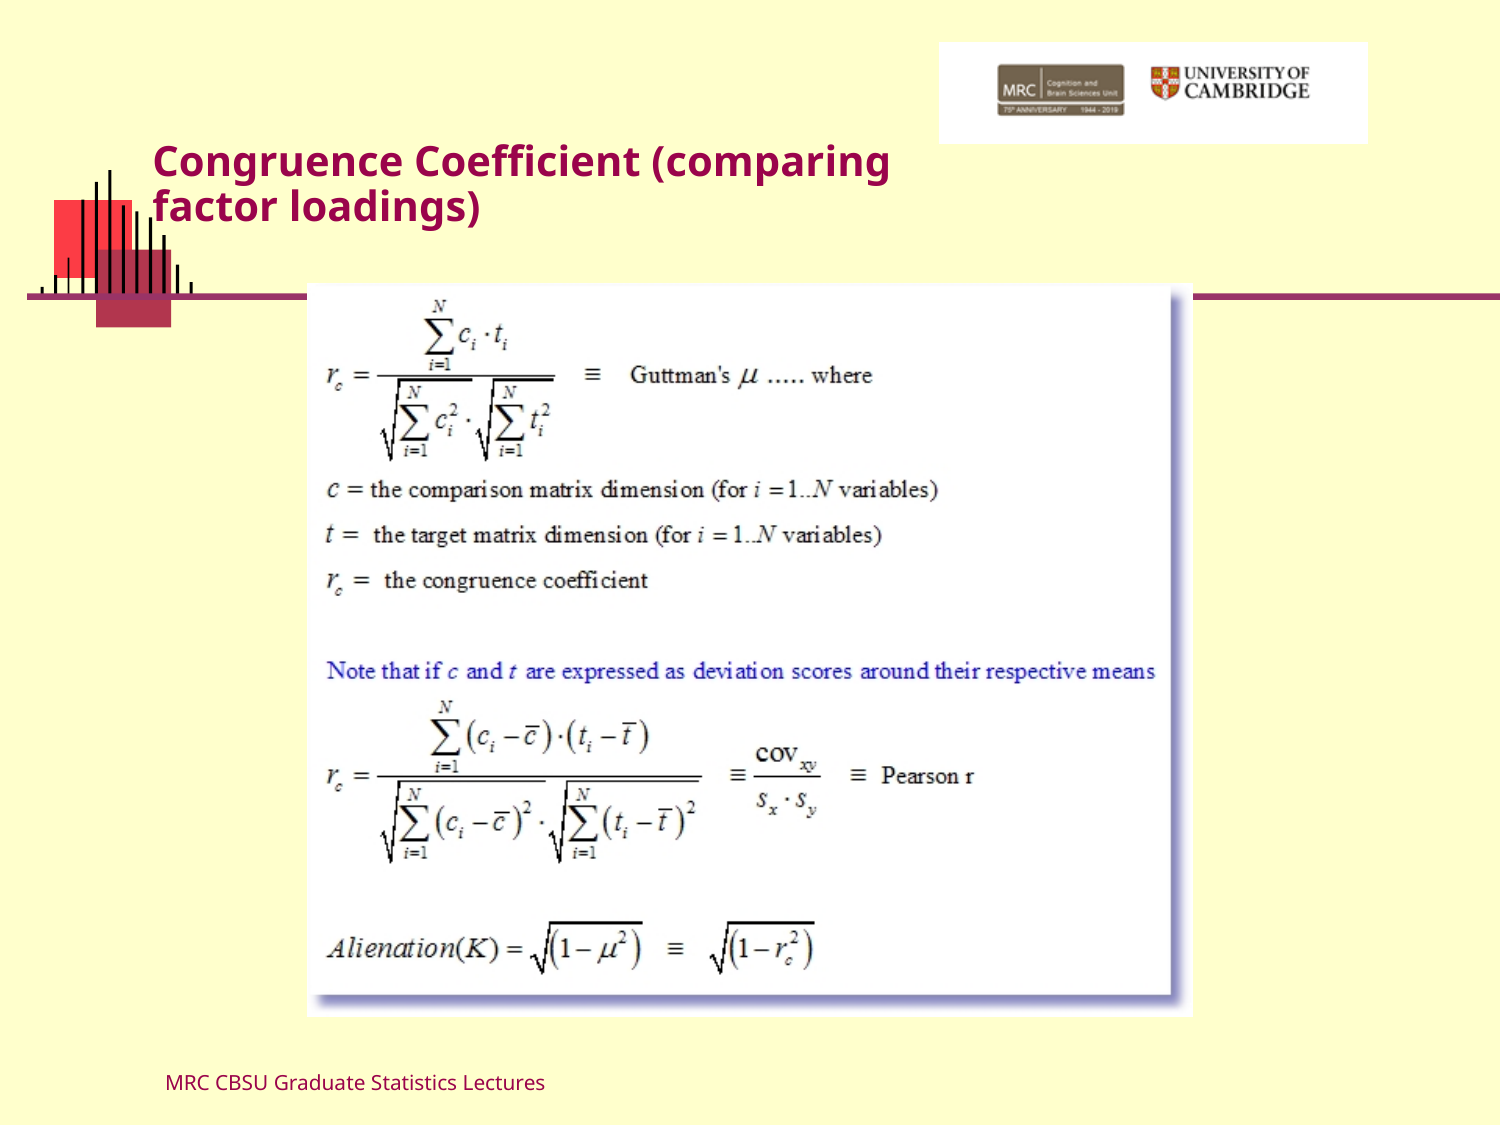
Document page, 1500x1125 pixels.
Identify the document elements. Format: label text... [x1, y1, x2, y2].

picture [939, 42, 1368, 144]
footer MRC CBSU Graduate Statistics Lectures [149, 1062, 988, 1101]
title Congruence Coefficient (comparing factor loadings) [137, 137, 988, 233]
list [306, 283, 1194, 1017]
